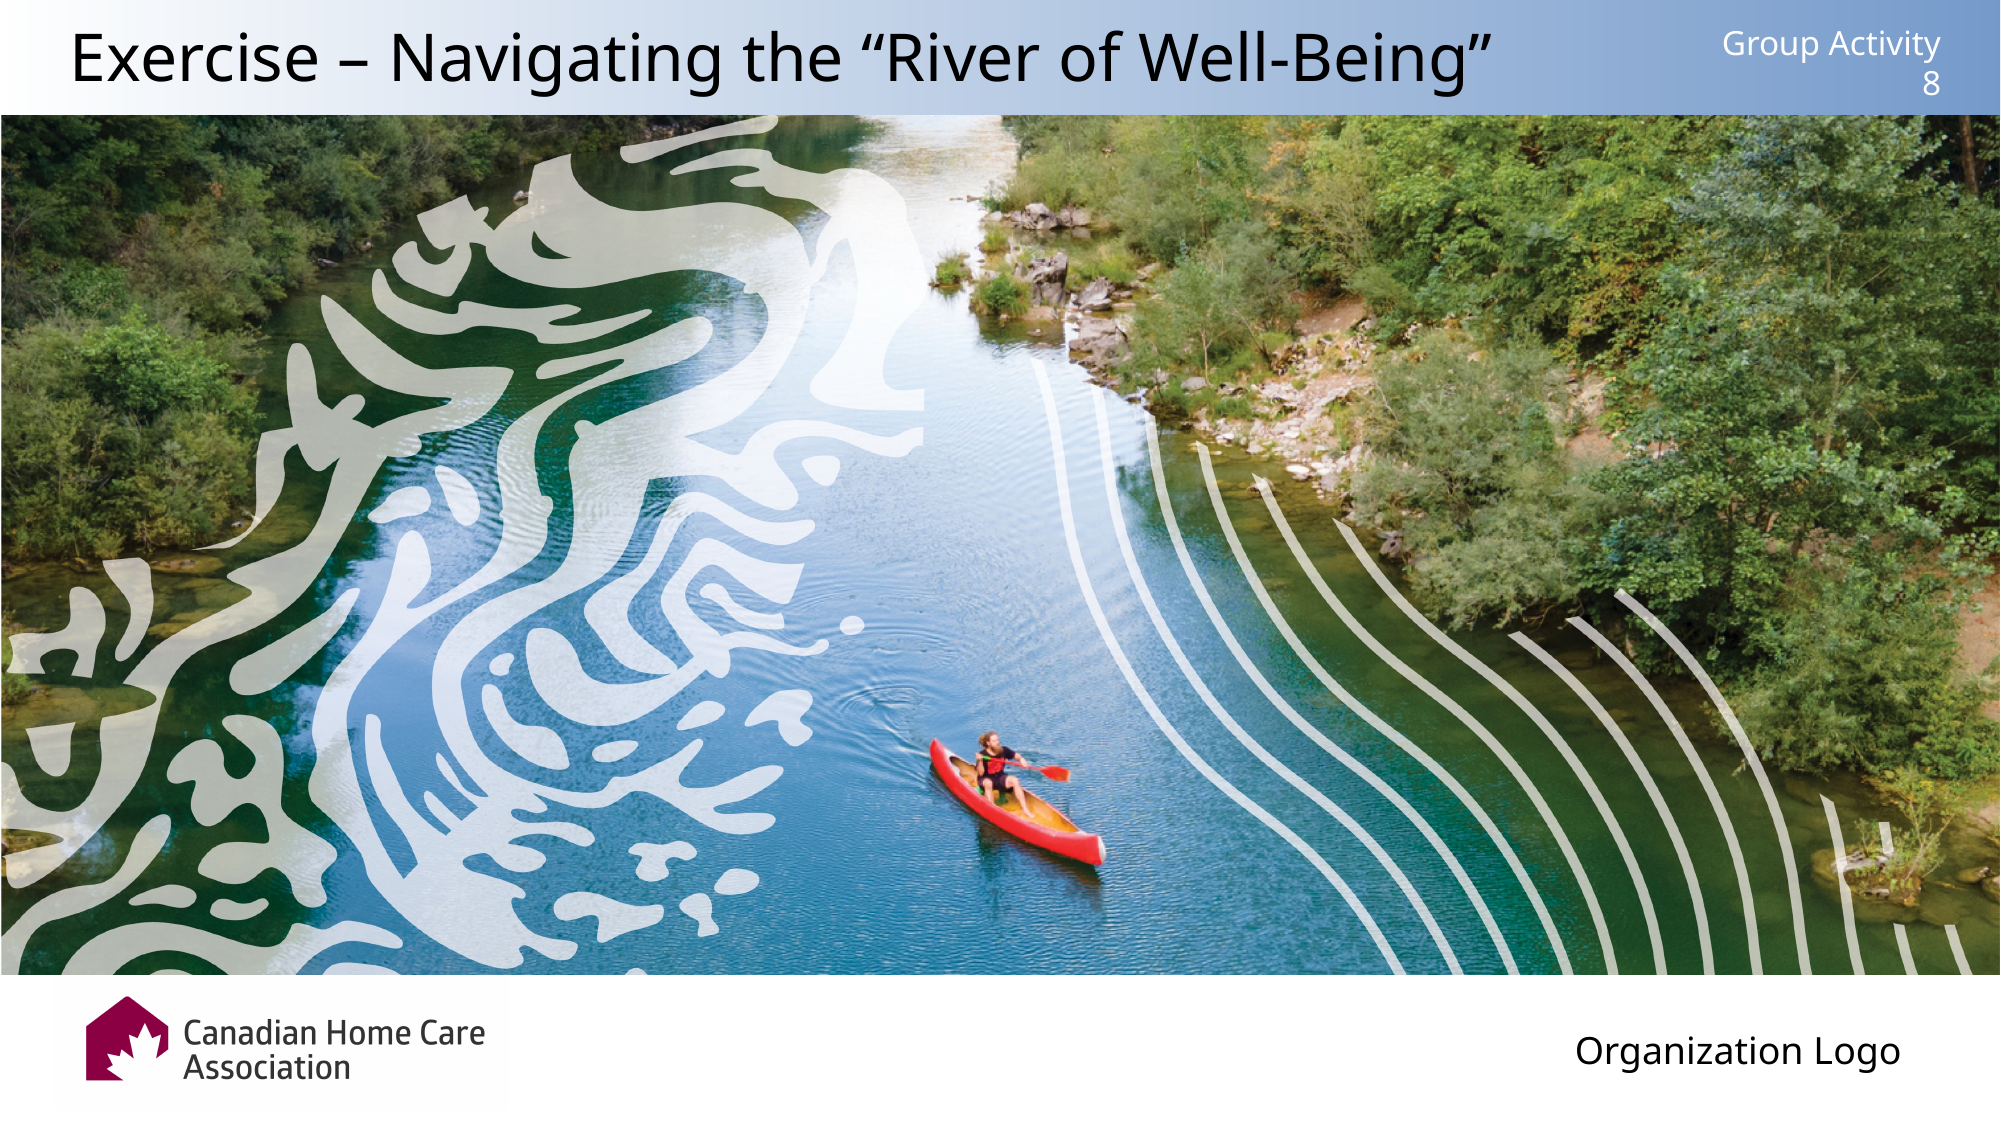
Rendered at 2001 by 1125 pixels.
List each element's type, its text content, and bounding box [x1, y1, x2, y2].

picture [0, 115, 2000, 1112]
text_box Organization Logo [1560, 1019, 1917, 1080]
text_box [0, 0, 2000, 115]
text_box Group Activity 8 [1679, 15, 1956, 110]
text_box Exercise – Navigating the “River of Well-Being” [54, 16, 1588, 104]
